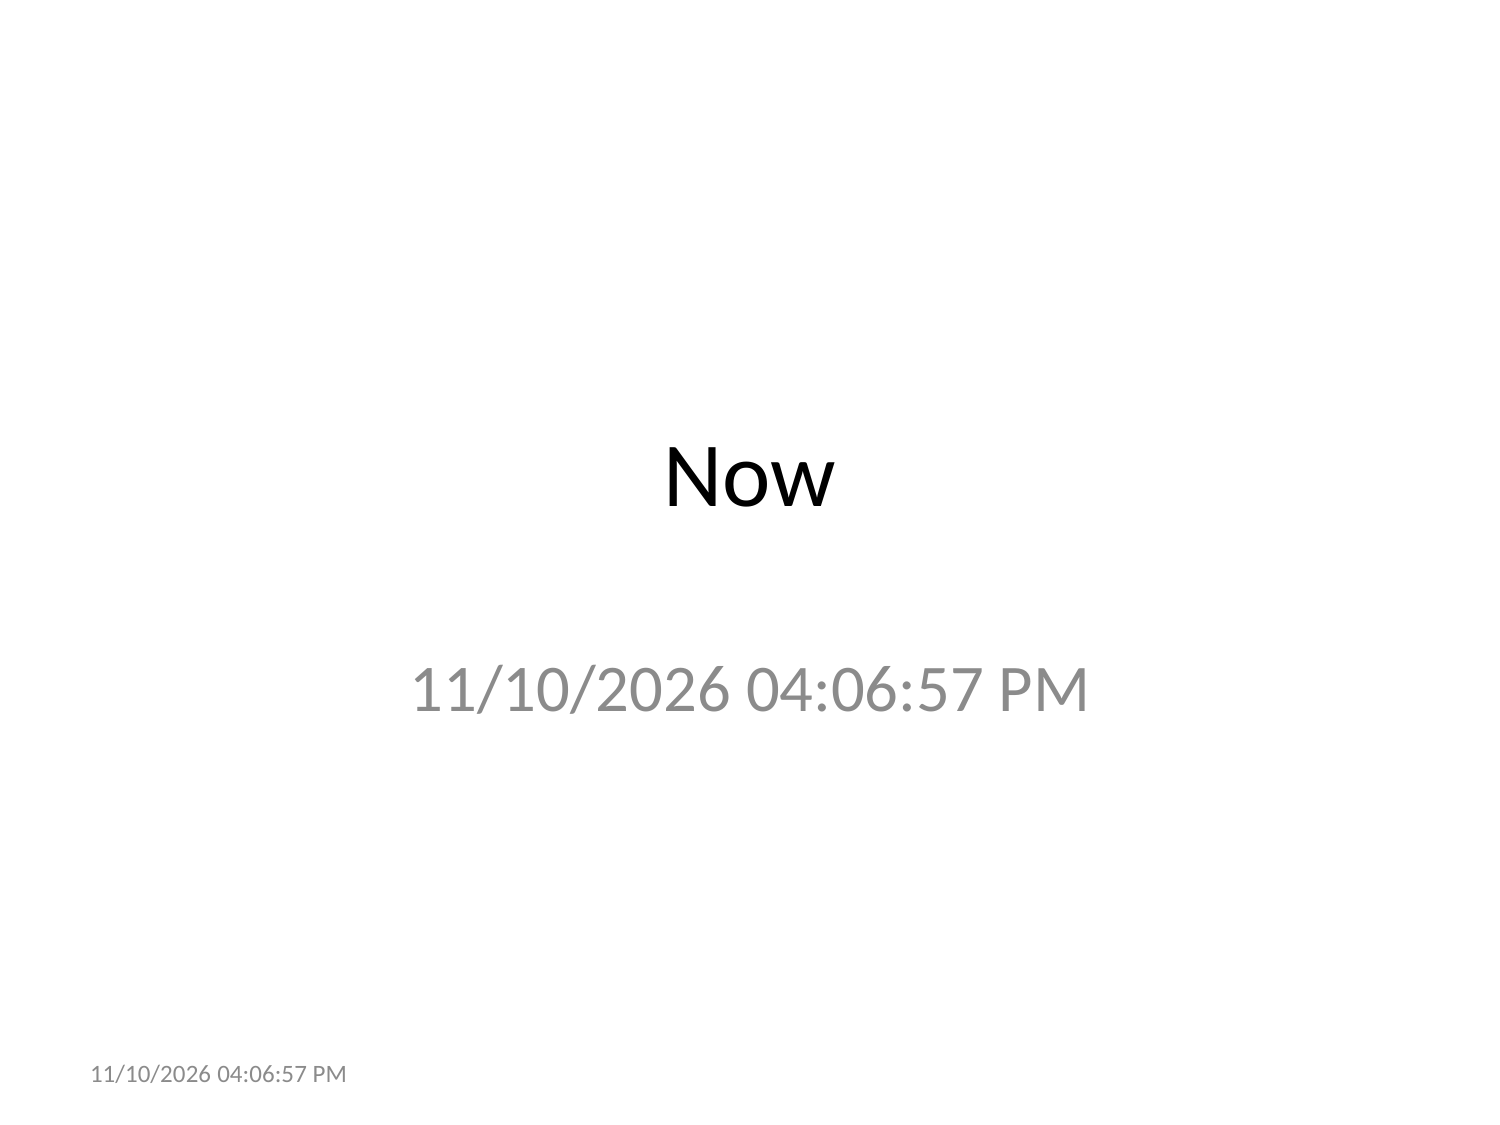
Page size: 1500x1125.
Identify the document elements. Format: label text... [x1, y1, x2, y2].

subtitle 2011-12-19 10:20:04 AM [225, 637, 1275, 925]
title Now [112, 349, 1388, 591]
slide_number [75, 1042, 425, 1103]
